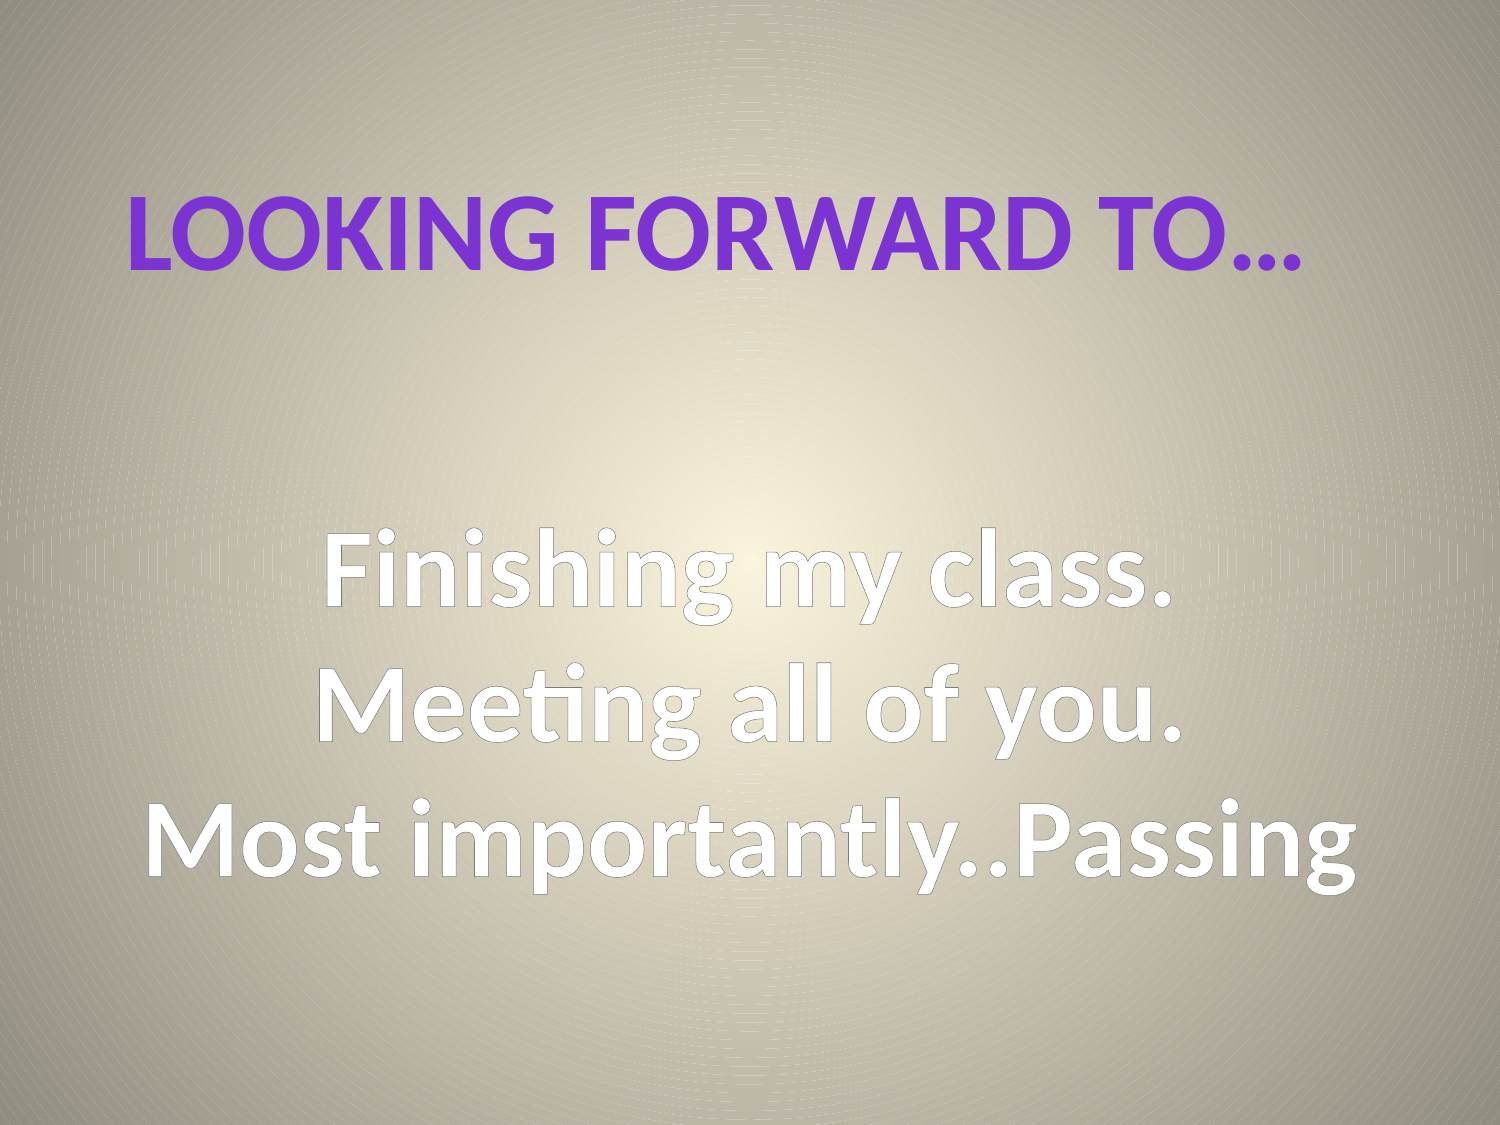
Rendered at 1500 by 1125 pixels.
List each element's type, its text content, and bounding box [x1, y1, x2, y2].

text_box Finishing my class. Meeting all of you. Most importantly..Passing [126, 486, 1374, 1042]
text_box Looking forward to… [109, 149, 1324, 300]
